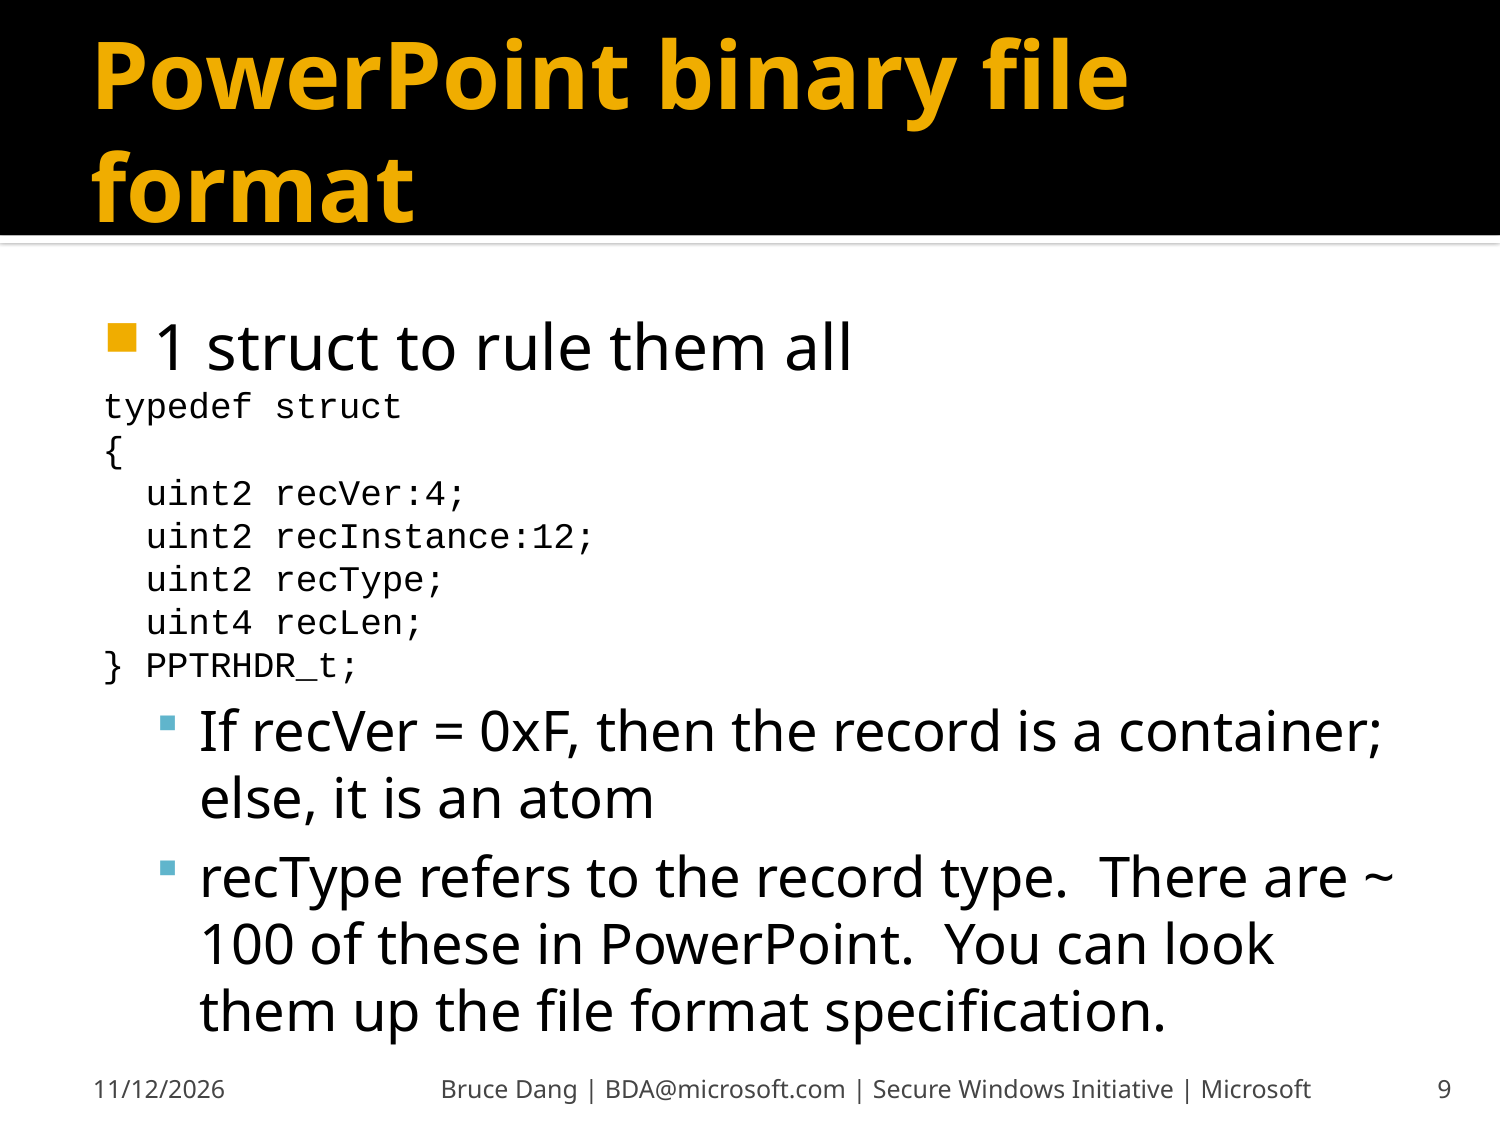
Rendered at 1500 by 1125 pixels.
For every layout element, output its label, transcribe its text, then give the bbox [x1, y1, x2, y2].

slide_number 9 [1345, 1062, 1467, 1108]
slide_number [75, 1062, 425, 1108]
list 1 struct to rule them all typedef struct { uint2 recVer:4; uint2 recInstance:12; uint2 recType; uint4 recLen; } PPTRHDR_t; If recVer = 0xF, then the record is a container; else, it is an atom recType refers to the record type. There are ~ 100 of these in PowerPoint. You can look them up the file format specification. [75, 291, 1425, 1050]
title PowerPoint binary file format [75, 25, 1425, 231]
footer Bruce Dang | BDA@microsoft.com | Secure Windows Initiative | Microsoft [433, 1062, 1337, 1108]
